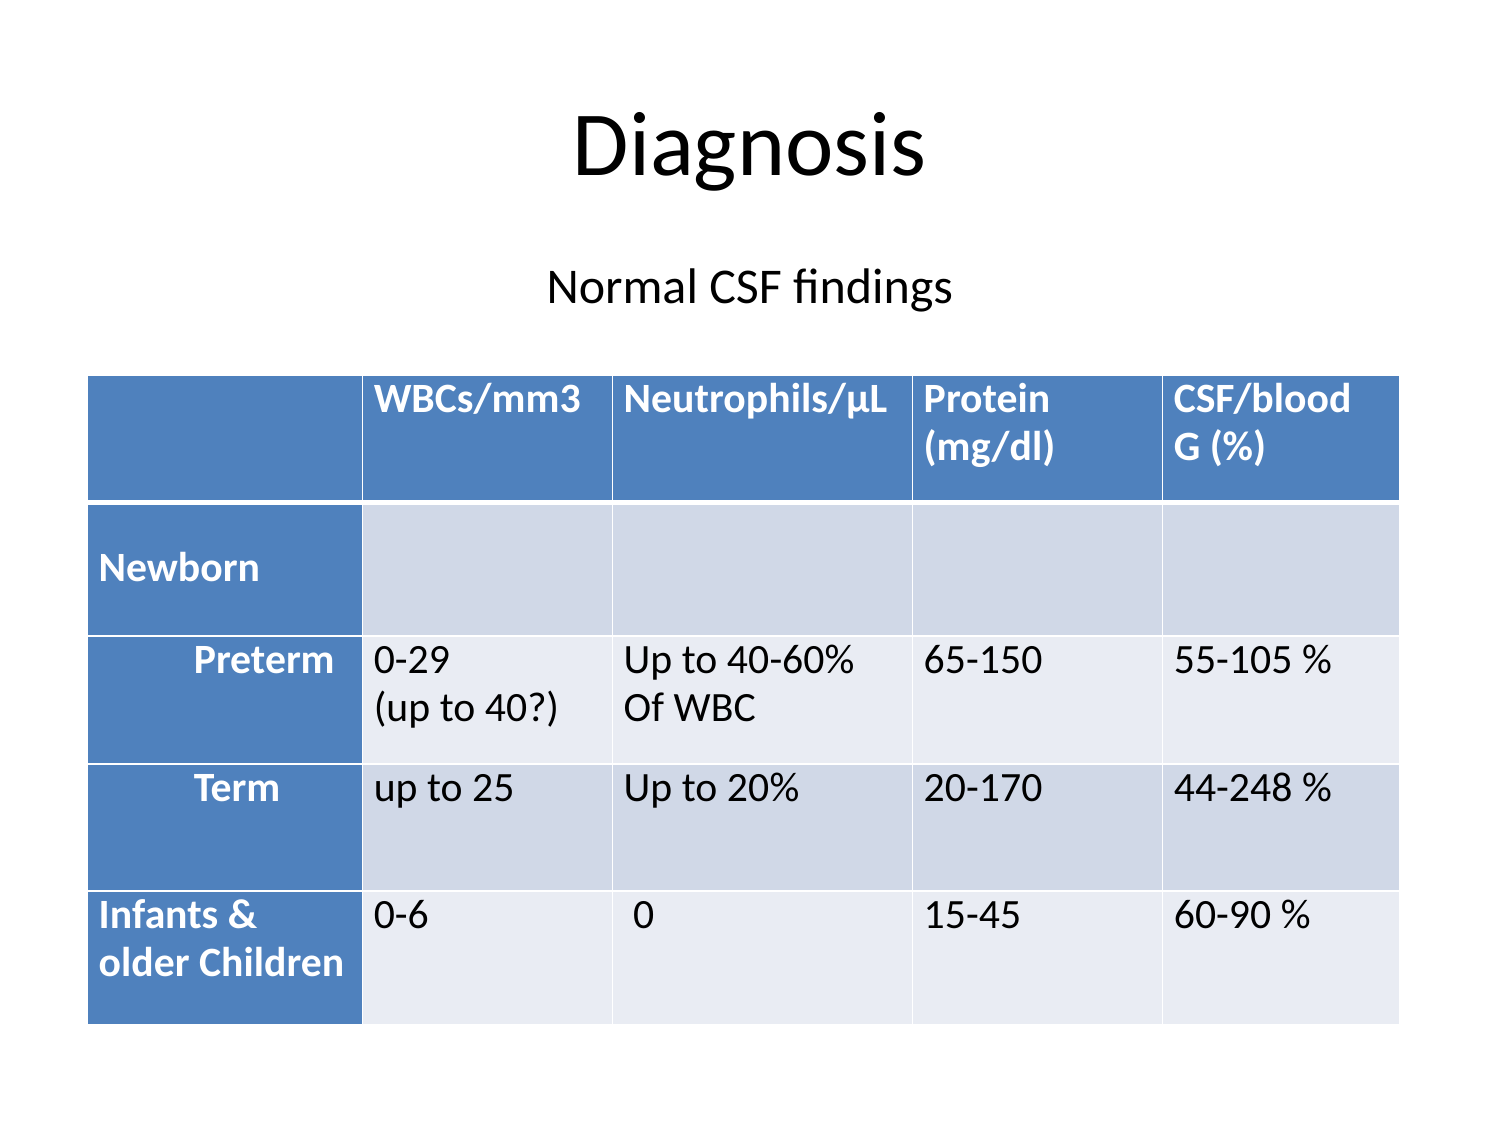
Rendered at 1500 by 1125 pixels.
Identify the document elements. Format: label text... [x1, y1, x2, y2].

table_header CSF/blood G (%) [1163, 376, 1399, 500]
table_cell Up to 20% [613, 765, 912, 890]
table_cell 55-105 % [1163, 637, 1399, 763]
table_cell 44-248 % [1163, 765, 1399, 890]
table_cell [613, 505, 912, 635]
table_cell [913, 505, 1162, 635]
table_header WBCs/mm3 [363, 376, 612, 500]
table_cell Preterm [88, 637, 362, 763]
table_header Neutrophils/µL [613, 376, 912, 500]
table_cell [363, 505, 612, 635]
table_cell 60-90 % [1163, 892, 1399, 1024]
table_cell Infants & older Children [88, 892, 362, 1024]
table_cell Newborn [88, 505, 362, 635]
table_cell 0 [613, 892, 912, 1024]
table_header [88, 376, 362, 500]
table_header Protein (mg/dl) [913, 376, 1162, 500]
table_cell 0-6 [363, 892, 612, 1024]
table_cell Term [88, 765, 362, 890]
table_cell up to 25 [363, 765, 612, 890]
table_cell [1163, 505, 1399, 635]
table_cell 15-45 [913, 892, 1162, 1024]
table_cell 65-150 [913, 637, 1162, 763]
table_cell Up to 40-60% Of WBC [613, 637, 912, 763]
title Diagnosis [75, 45, 1425, 233]
list Normal CSF findings [75, 237, 1425, 1005]
table_cell 20-170 [913, 765, 1162, 890]
table_cell 0-29 (up to 40?) [363, 637, 612, 763]
